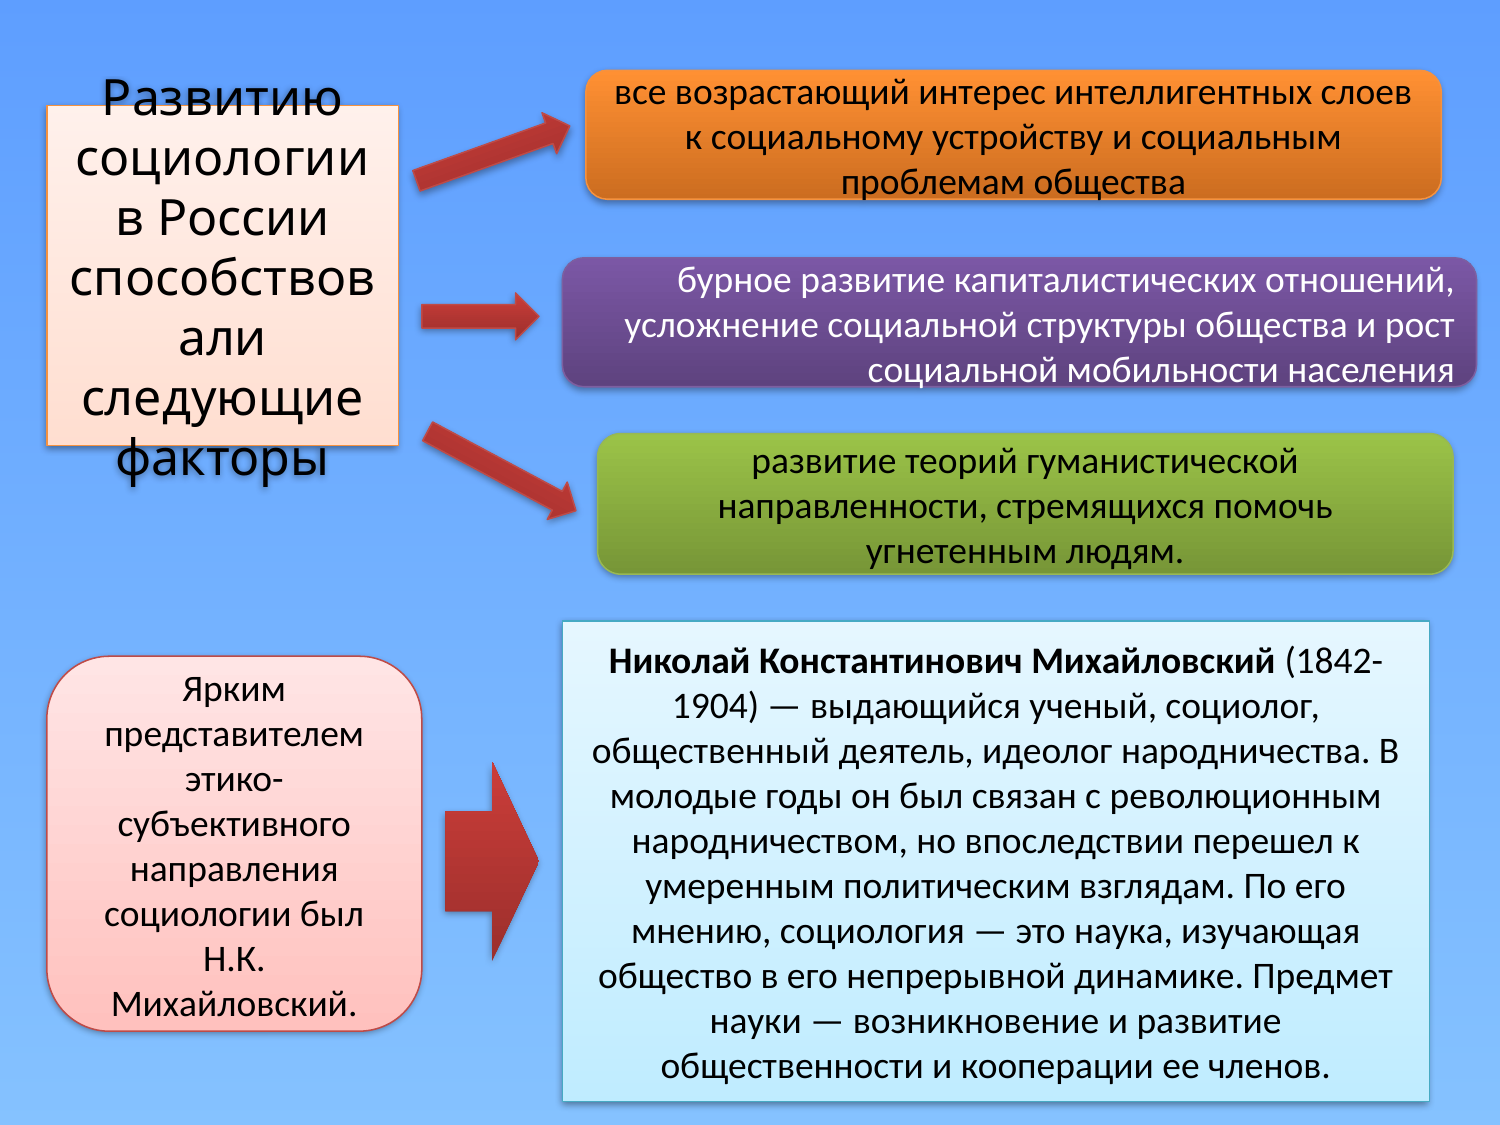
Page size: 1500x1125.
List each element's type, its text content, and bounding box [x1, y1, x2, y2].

text_box все возрастающий интерес интеллигентных слоев к социальному устройству и социальным проблемам общества [585, 69, 1443, 201]
text_box Николай Константинович Михайловский (1842-1904) — выдающийся ученый, социолог, общественный деятель, идеолог народничества. В молодые годы он был связан с революционным народничеством, но впоследствии перешел к умеренным политическим взглядам. По его мнению, социология — это наука, изучающая общество в его непрерывной динамике. Предмет науки — возникновение и развитие общественности и кооперации ее членов. [562, 620, 1430, 1102]
text_box бурное развитие капиталистических отношений, усложнение социальной структуры общества и рост социальной мобильности населения [561, 257, 1478, 388]
text_box [412, 112, 571, 192]
text_box [421, 292, 540, 341]
text_box Развитию социологии в России способствовали следующие факторы [46, 105, 399, 446]
text_box развитие теорий гуманистической направленности, стремящихся помочь угнетенным людям. [596, 432, 1454, 575]
text_box [421, 421, 577, 521]
text_box Ярким представителем этико-субъективного направления социологии был Н.К. Михайловский. [46, 655, 423, 1032]
text_box [445, 761, 540, 961]
